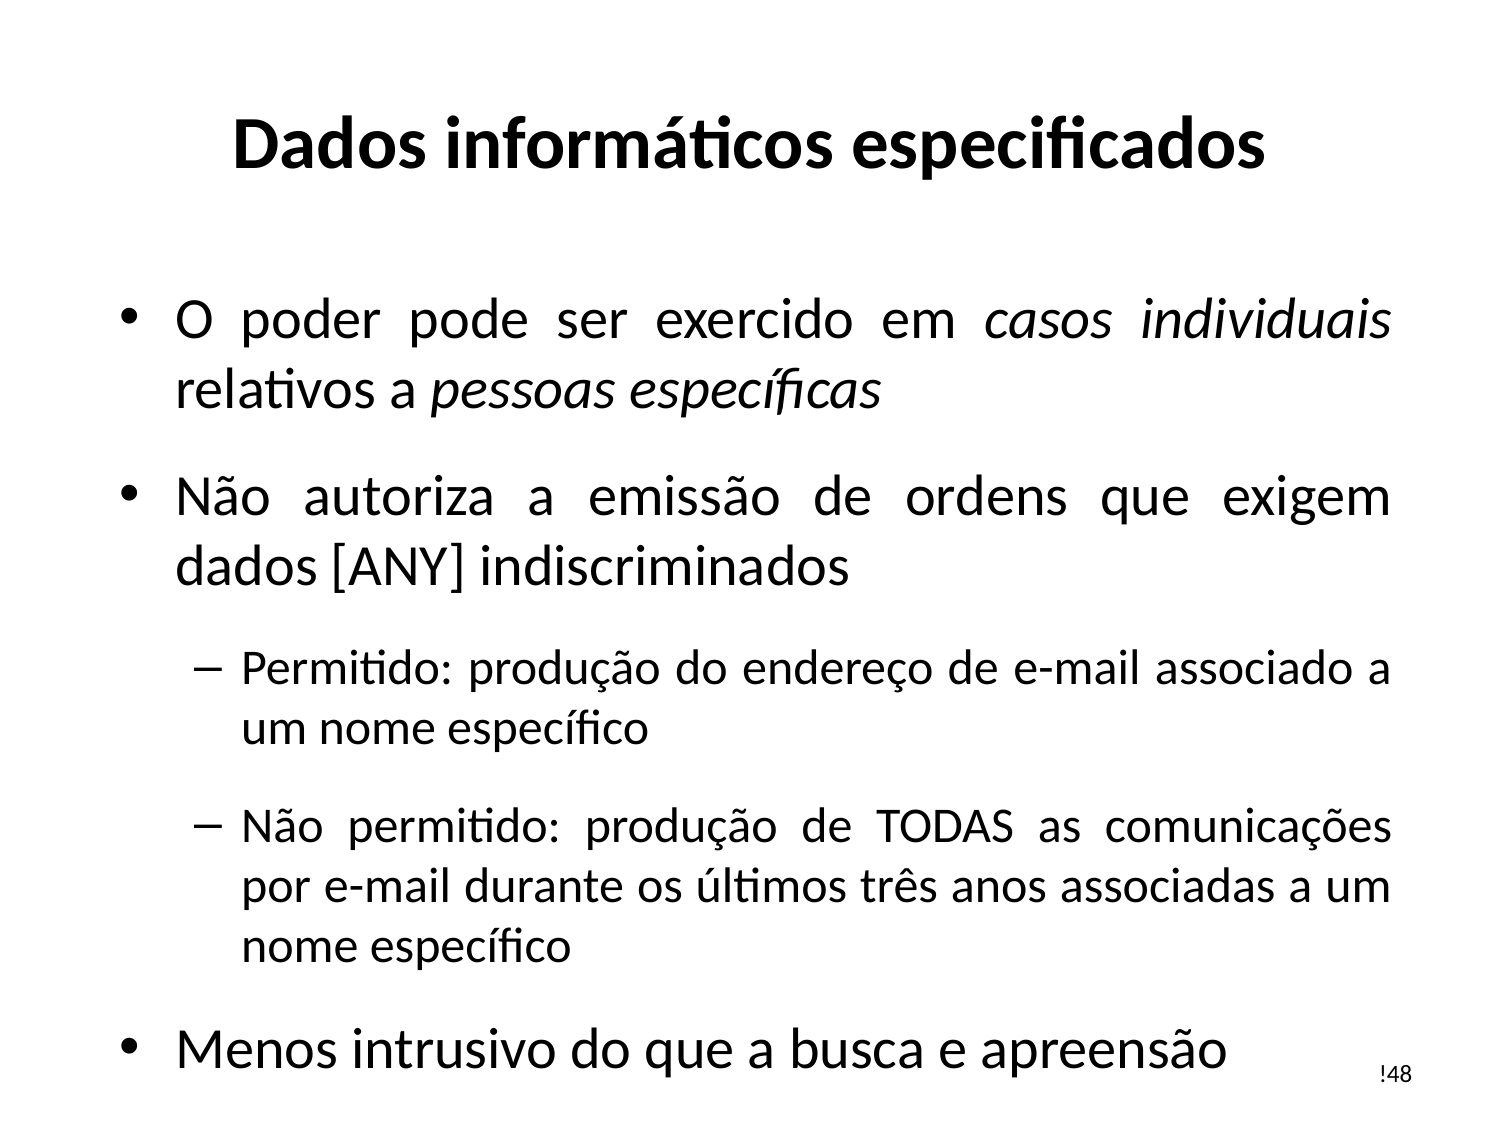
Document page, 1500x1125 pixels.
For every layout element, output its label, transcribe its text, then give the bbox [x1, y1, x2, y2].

list O poder pode ser exercido em casos individuais relativos a pessoas específicas Não autoriza a emissão de ordens que exigem dados [ANY] indiscriminados Permitido: produção do endereço de e-mail associado a um nome específico Não permitido: produção de TODAS as comunicações por e-mail durante os últimos três anos associadas a um nome específico Menos intrusivo do que a busca e apreensão [103, 272, 1408, 1031]
slide_number !48 [1077, 1042, 1428, 1103]
title Dados informáticos especificados [74, 44, 1426, 233]
